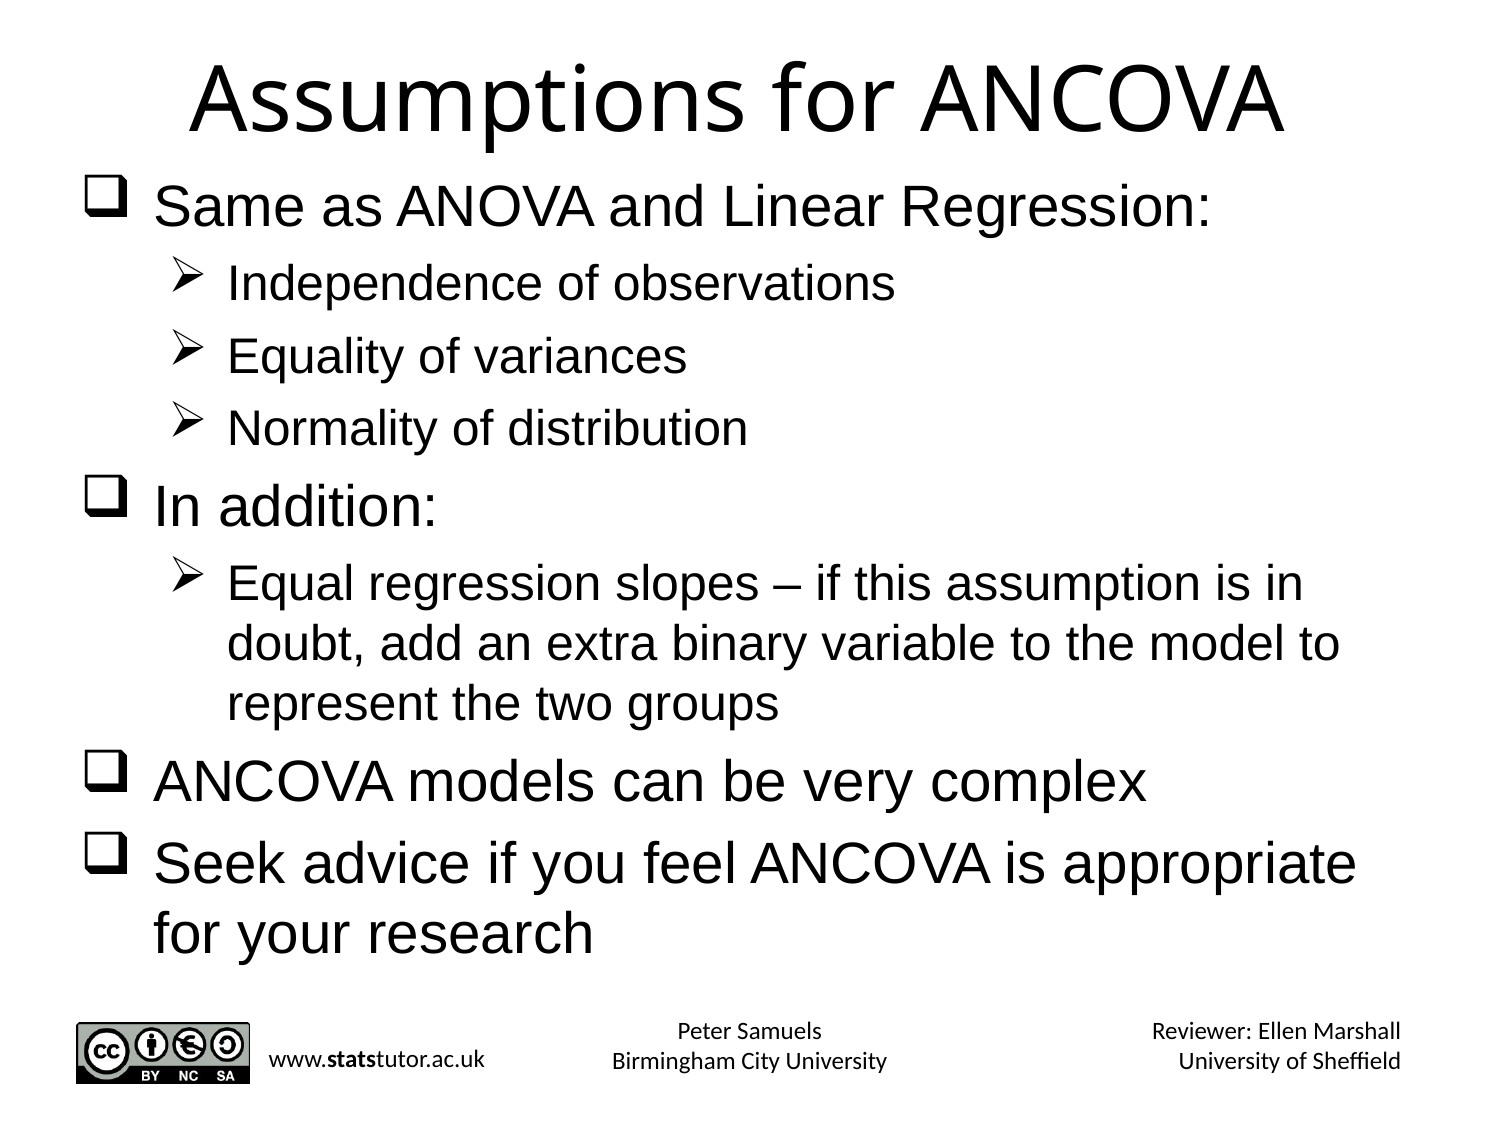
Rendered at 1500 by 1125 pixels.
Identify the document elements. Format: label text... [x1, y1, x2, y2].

picture [76, 1022, 251, 1084]
text_box Reviewer: Ellen Marshall University of Sheffield [1038, 1007, 1417, 1083]
title Assumptions for ANCOVA [58, 29, 1418, 161]
text_box Peter Samuels Birmingham City University [549, 1007, 951, 1083]
text_box www.statstutor.ac.uk [254, 1035, 573, 1080]
list Same as ANOVA and Linear Regression: Independence of observations Equality of variances Normality of distribution In addition: Equal regression slopes – if this assumption is in doubt, add an extra binary variable to the model to represent the two groups ANCOVA models can be very complex Seek advice if you feel ANCOVA is appropriate for your research [64, 160, 1448, 988]
